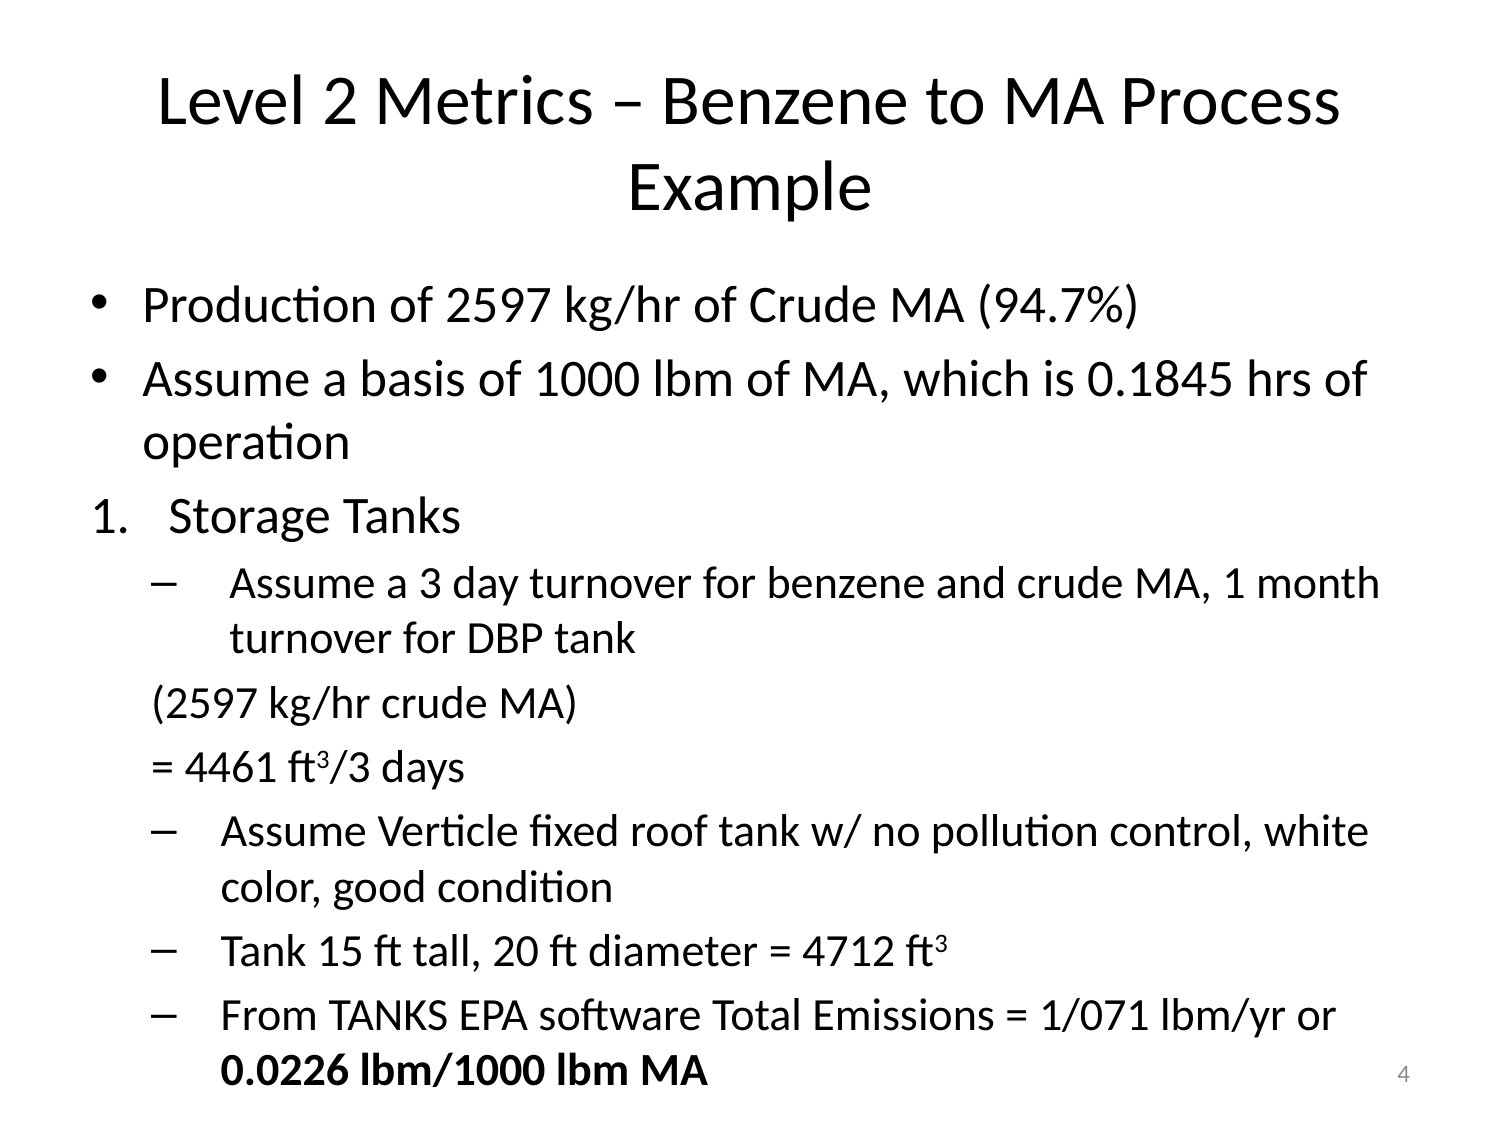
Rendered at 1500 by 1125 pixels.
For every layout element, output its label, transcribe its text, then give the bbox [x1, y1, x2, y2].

title Level 2 Metrics – Benzene to MA Process Example [75, 45, 1425, 233]
slide_number 4 [1074, 1042, 1425, 1103]
